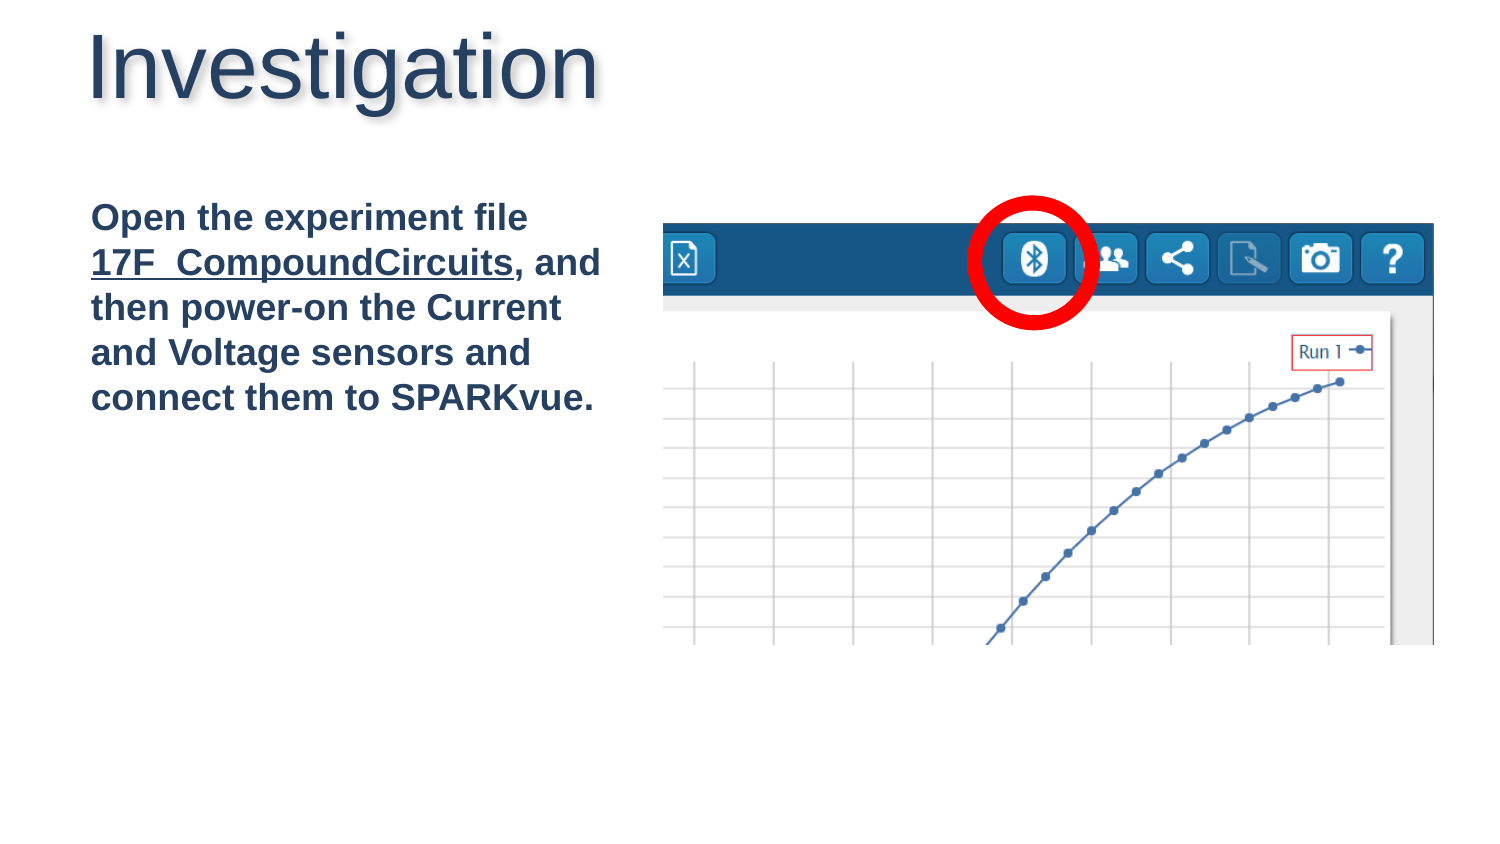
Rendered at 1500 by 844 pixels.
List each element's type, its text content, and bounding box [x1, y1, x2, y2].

text_box Investigation [70, 0, 728, 206]
text_box [987, 200, 1078, 221]
picture [663, 223, 1434, 646]
text_box Open the experiment file 17F_CompoundCircuits, and then power-on the Current and Voltage sensors and connect them to SPARKvue. [76, 185, 634, 755]
